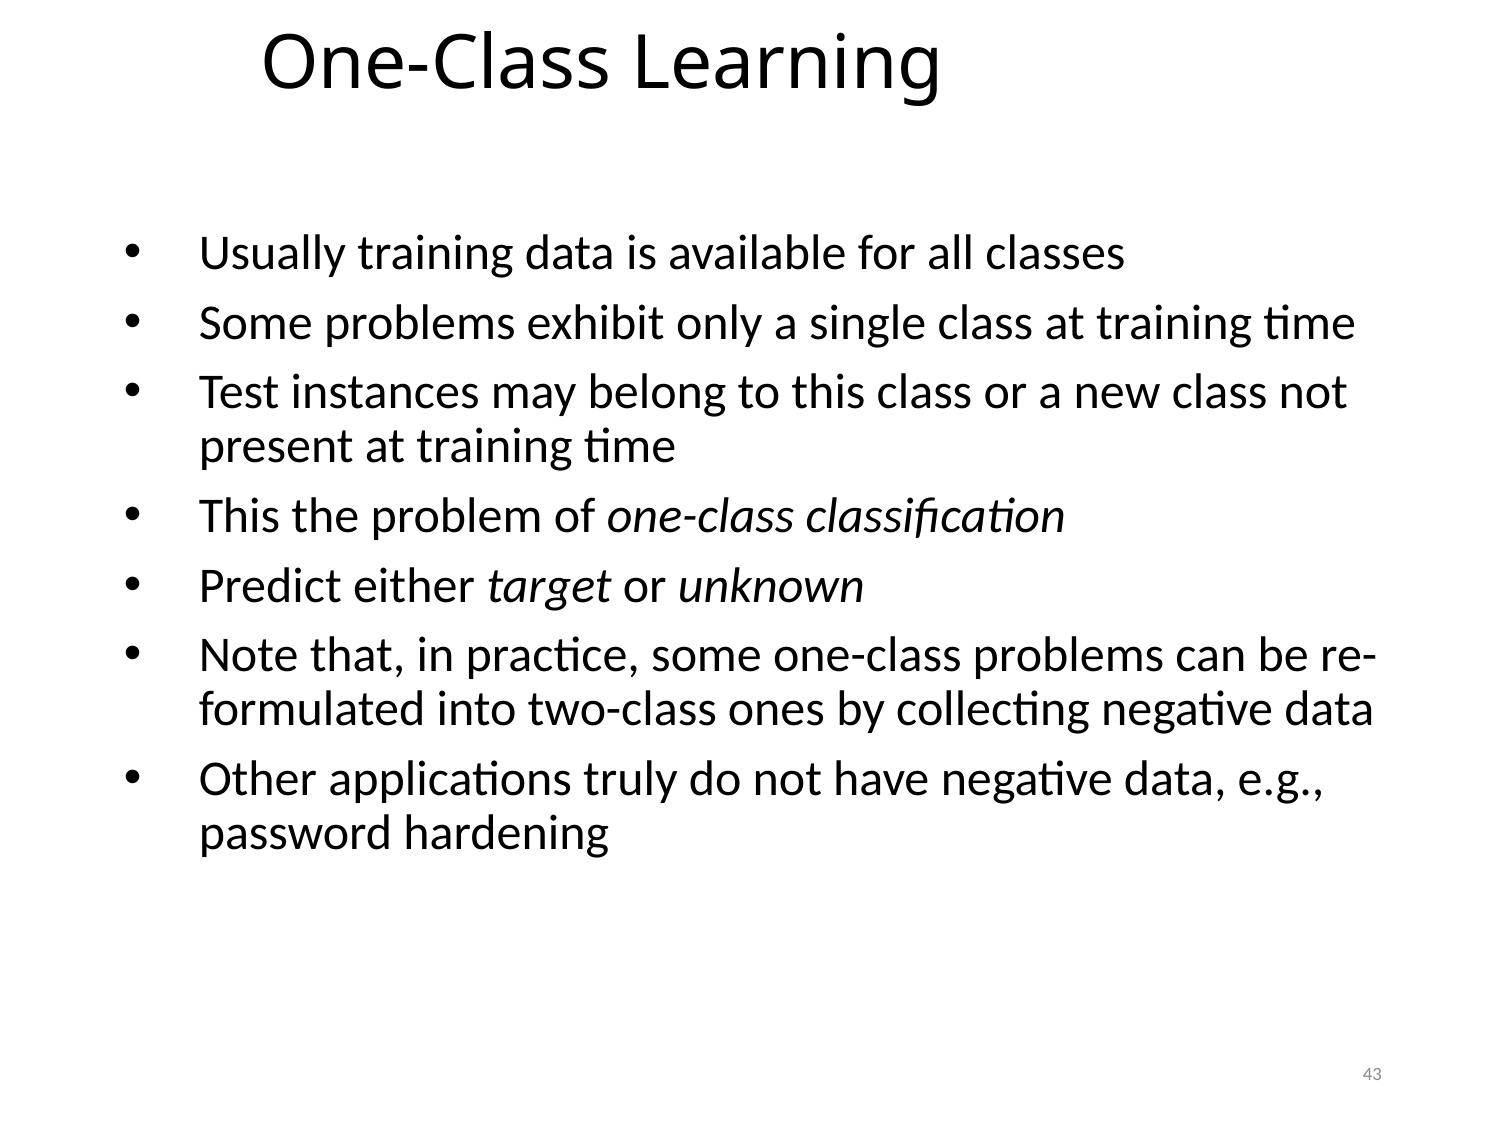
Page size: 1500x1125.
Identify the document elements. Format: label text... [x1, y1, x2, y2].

slide_number 43 [1059, 1042, 1397, 1103]
list Usually training data is available for all classes Some problems exhibit only a single class at training time Test instances may belong to this class or a new class not present at training time This the problem of one-class classification Predict either target or unknown Note that, in practice, some one-class problems can be re-formulated into two-class ones by collecting negative data Other applications truly do not have negative data, e.g., password hardening [108, 218, 1413, 956]
title One-Class Learning [245, 0, 1500, 159]
